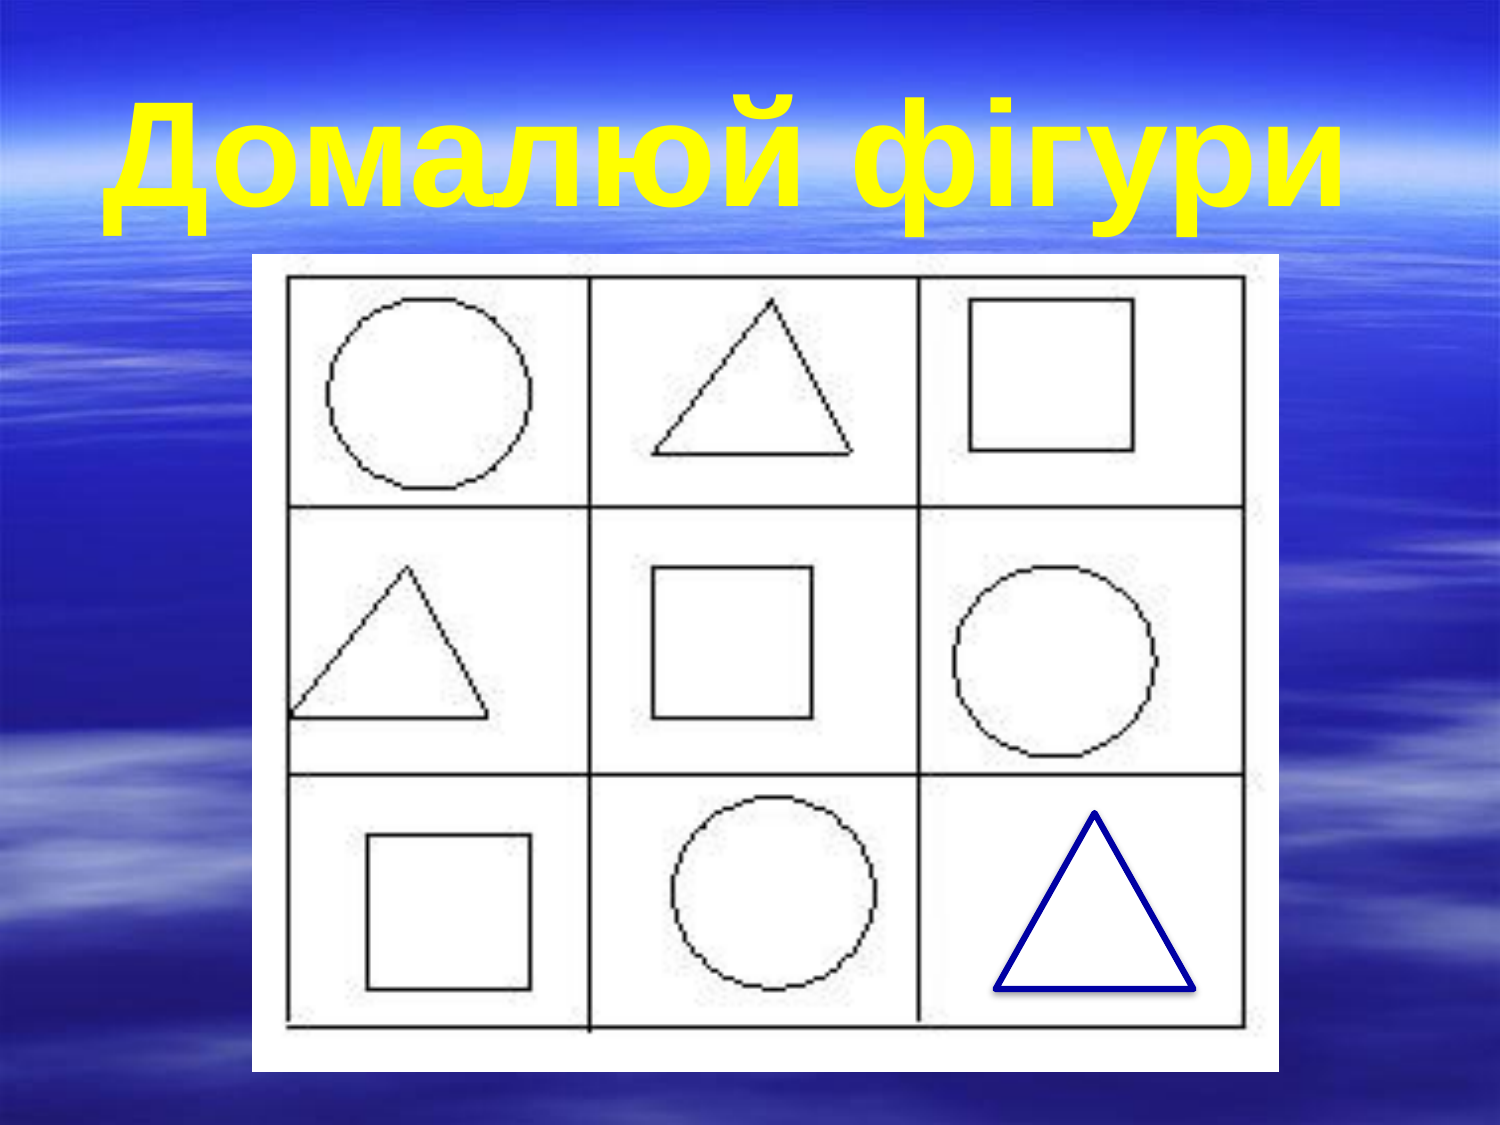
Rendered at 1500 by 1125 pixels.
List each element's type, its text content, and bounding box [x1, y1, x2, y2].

title Домалюй фігури [49, 37, 1446, 255]
picture [0, 0, 1500, 1125]
